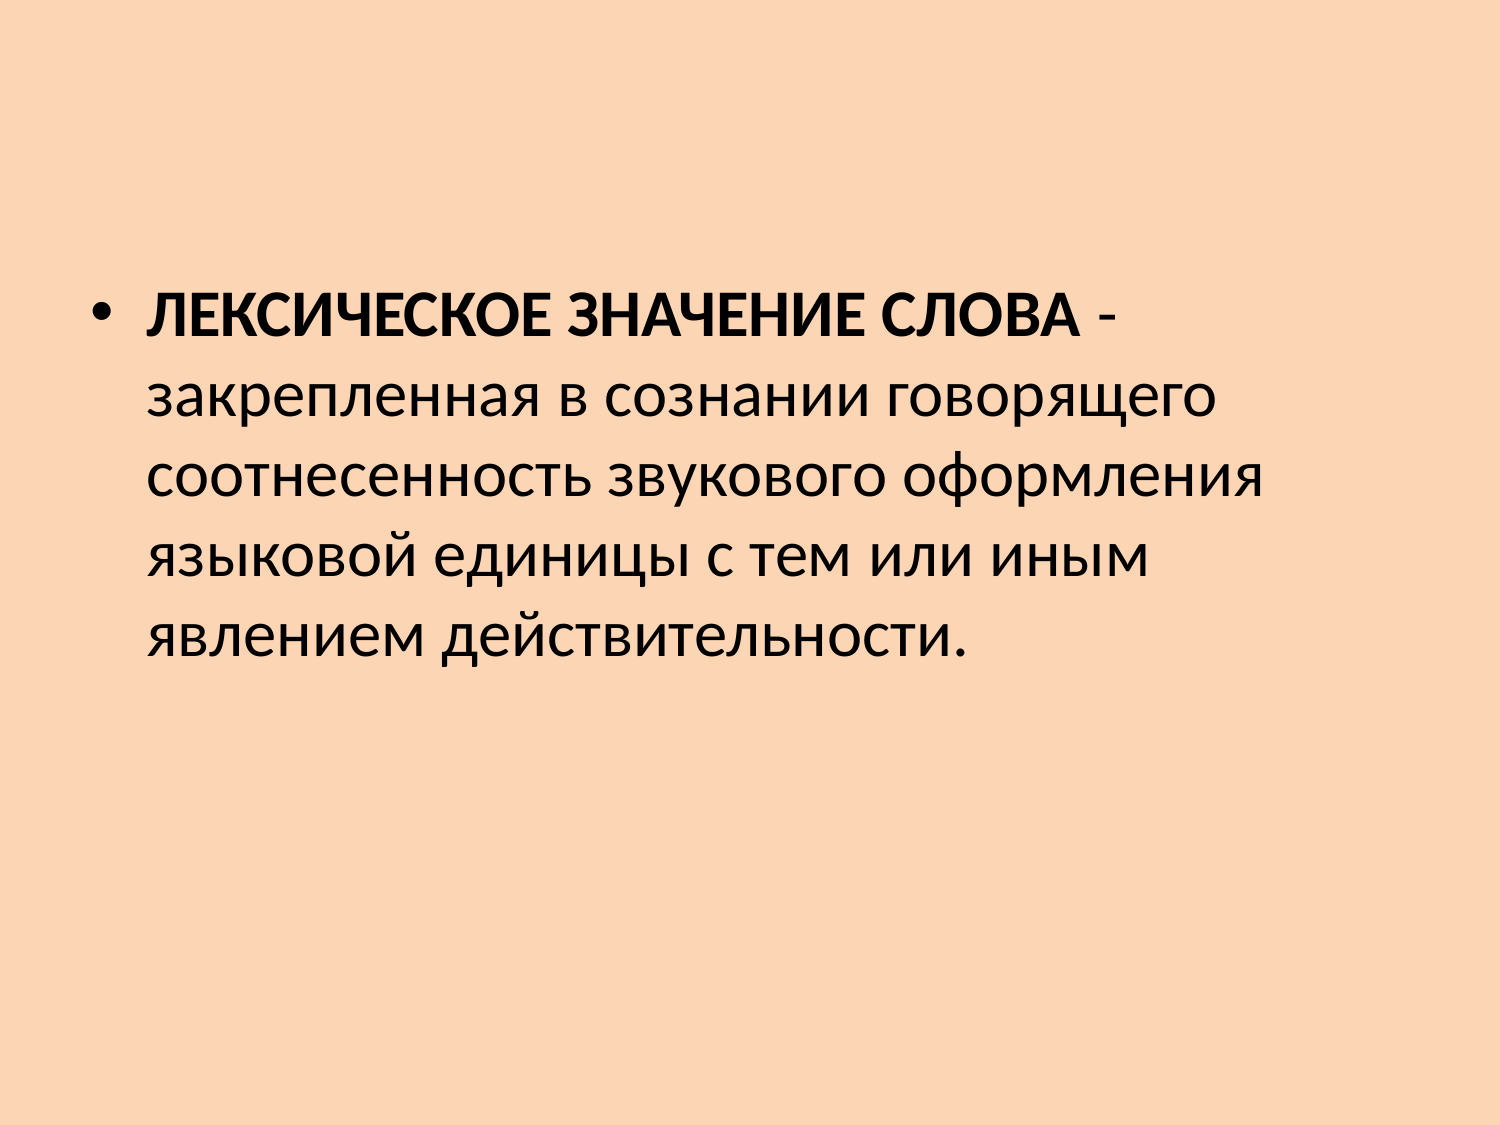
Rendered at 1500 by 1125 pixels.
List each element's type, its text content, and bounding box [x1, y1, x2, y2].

list ЛЕКСИЧЕСКОЕ ЗНАЧЕНИЕ СЛОВА - закрепленная в сознании говорящего соотнесенность звукового оформления языковой единицы с тем или иным явлением действительности. [75, 262, 1425, 1005]
